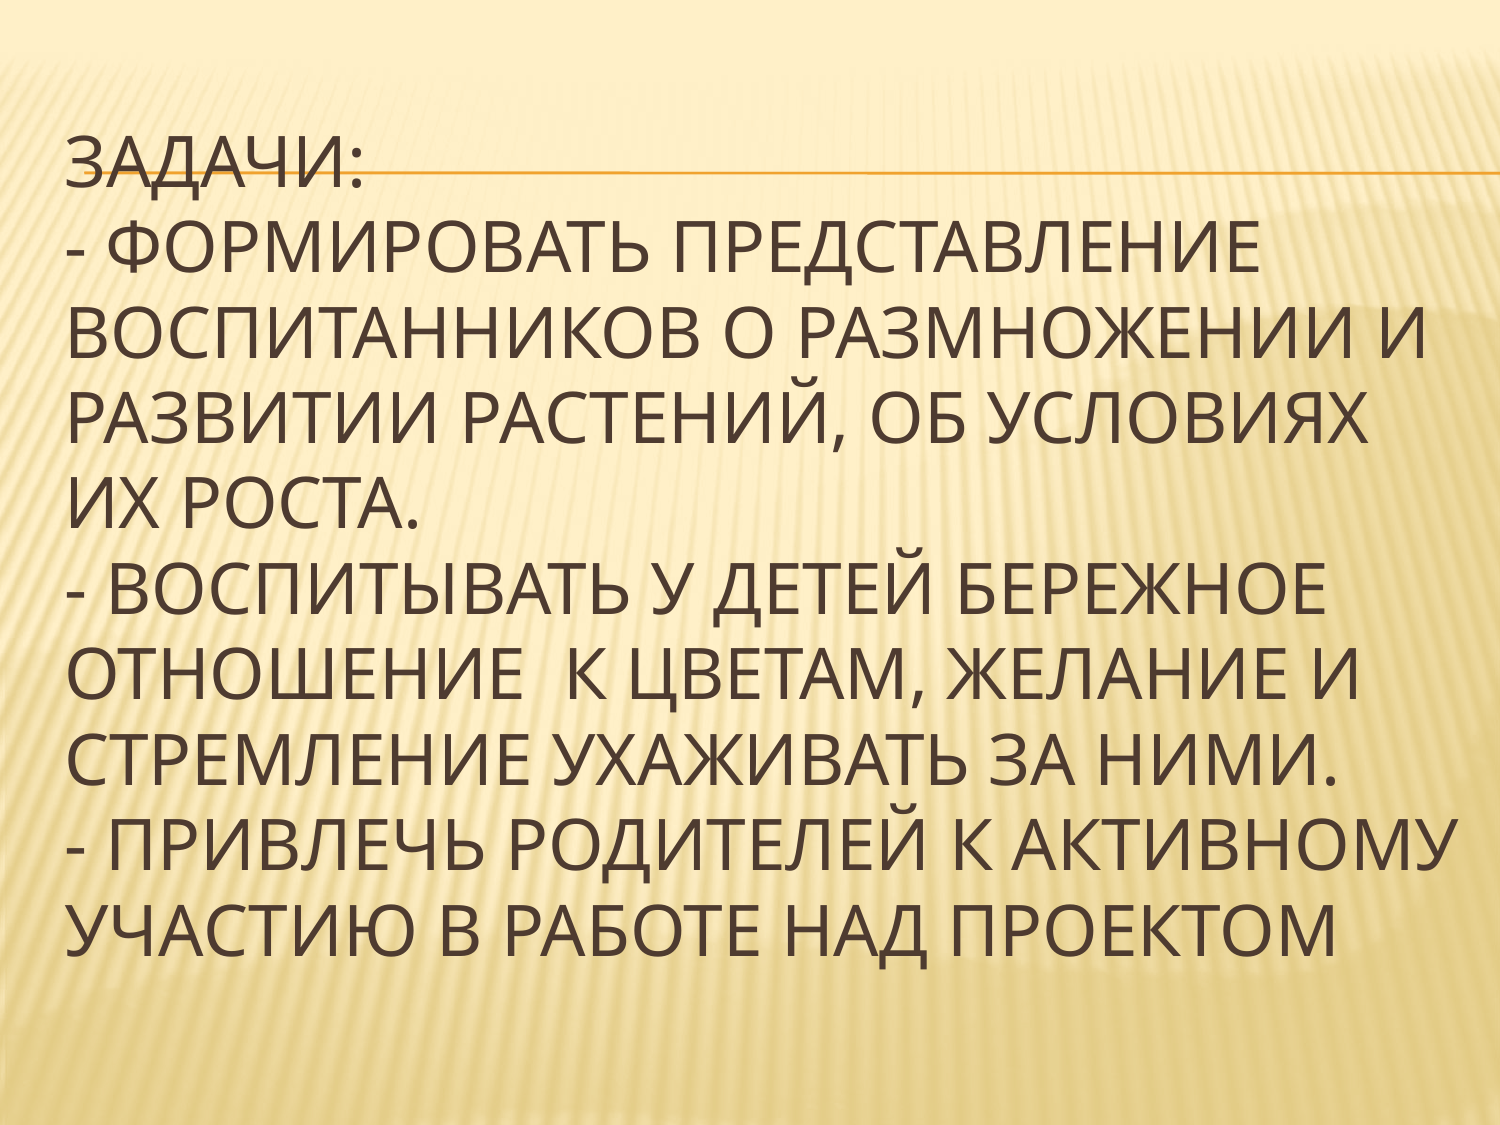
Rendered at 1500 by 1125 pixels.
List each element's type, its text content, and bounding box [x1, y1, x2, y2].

title Задачи: - Формировать представление воспитанников о размножении и развитии растений, об условиях их роста. - Воспитывать у детей бережное отношение к цветам, желание и стремление ухаживать за ними. - привлечь родителей к активному участию в работе над проектом [49, 75, 1475, 1012]
